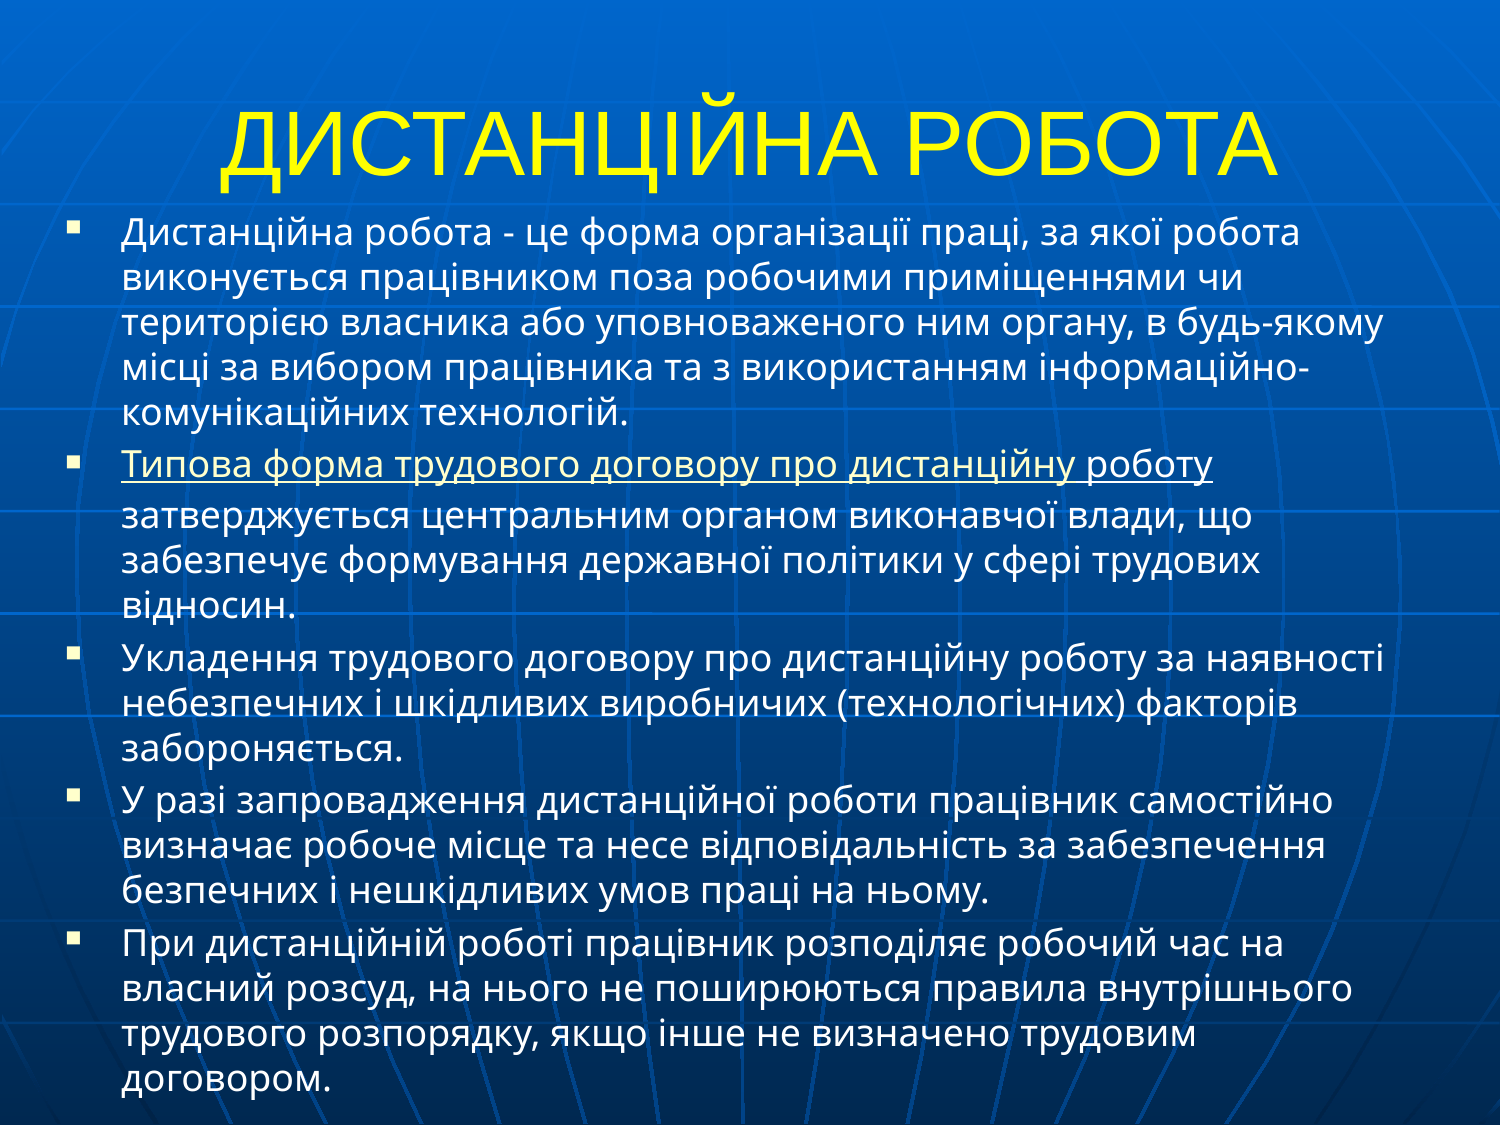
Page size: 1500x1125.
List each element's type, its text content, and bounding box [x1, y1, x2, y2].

title ДИСТАНЦІЙНА РОБОТА [75, 45, 1425, 200]
list Дистанційна робота - це форма організації праці, за якої робота виконується працівником поза робочими приміщеннями чи територією власника або уповноваженого ним органу, в будь-якому місці за вибором працівника та з використанням інформаційно-комунікаційних технологій. Типова форма трудового договору про дистанційну роботу затверджується центральним органом виконавчої влади, що забезпечує формування державної політики у сфері трудових відносин. Укладення трудового договору про дистанційну роботу за наявності небезпечних і шкідливих виробничих (технологічних) факторів забороняється. У разі запровадження дистанційної роботи працівник самостійно визначає робоче місце та несе відповідальність за забезпечення безпечних і нешкідливих умов праці на ньому. При дистанційній роботі працівник розподіляє робочий час на власний розсуд, на нього не поширюються правила внутрішнього трудового розпорядку, якщо інше не визначено трудовим договором. [50, 200, 1425, 1006]
